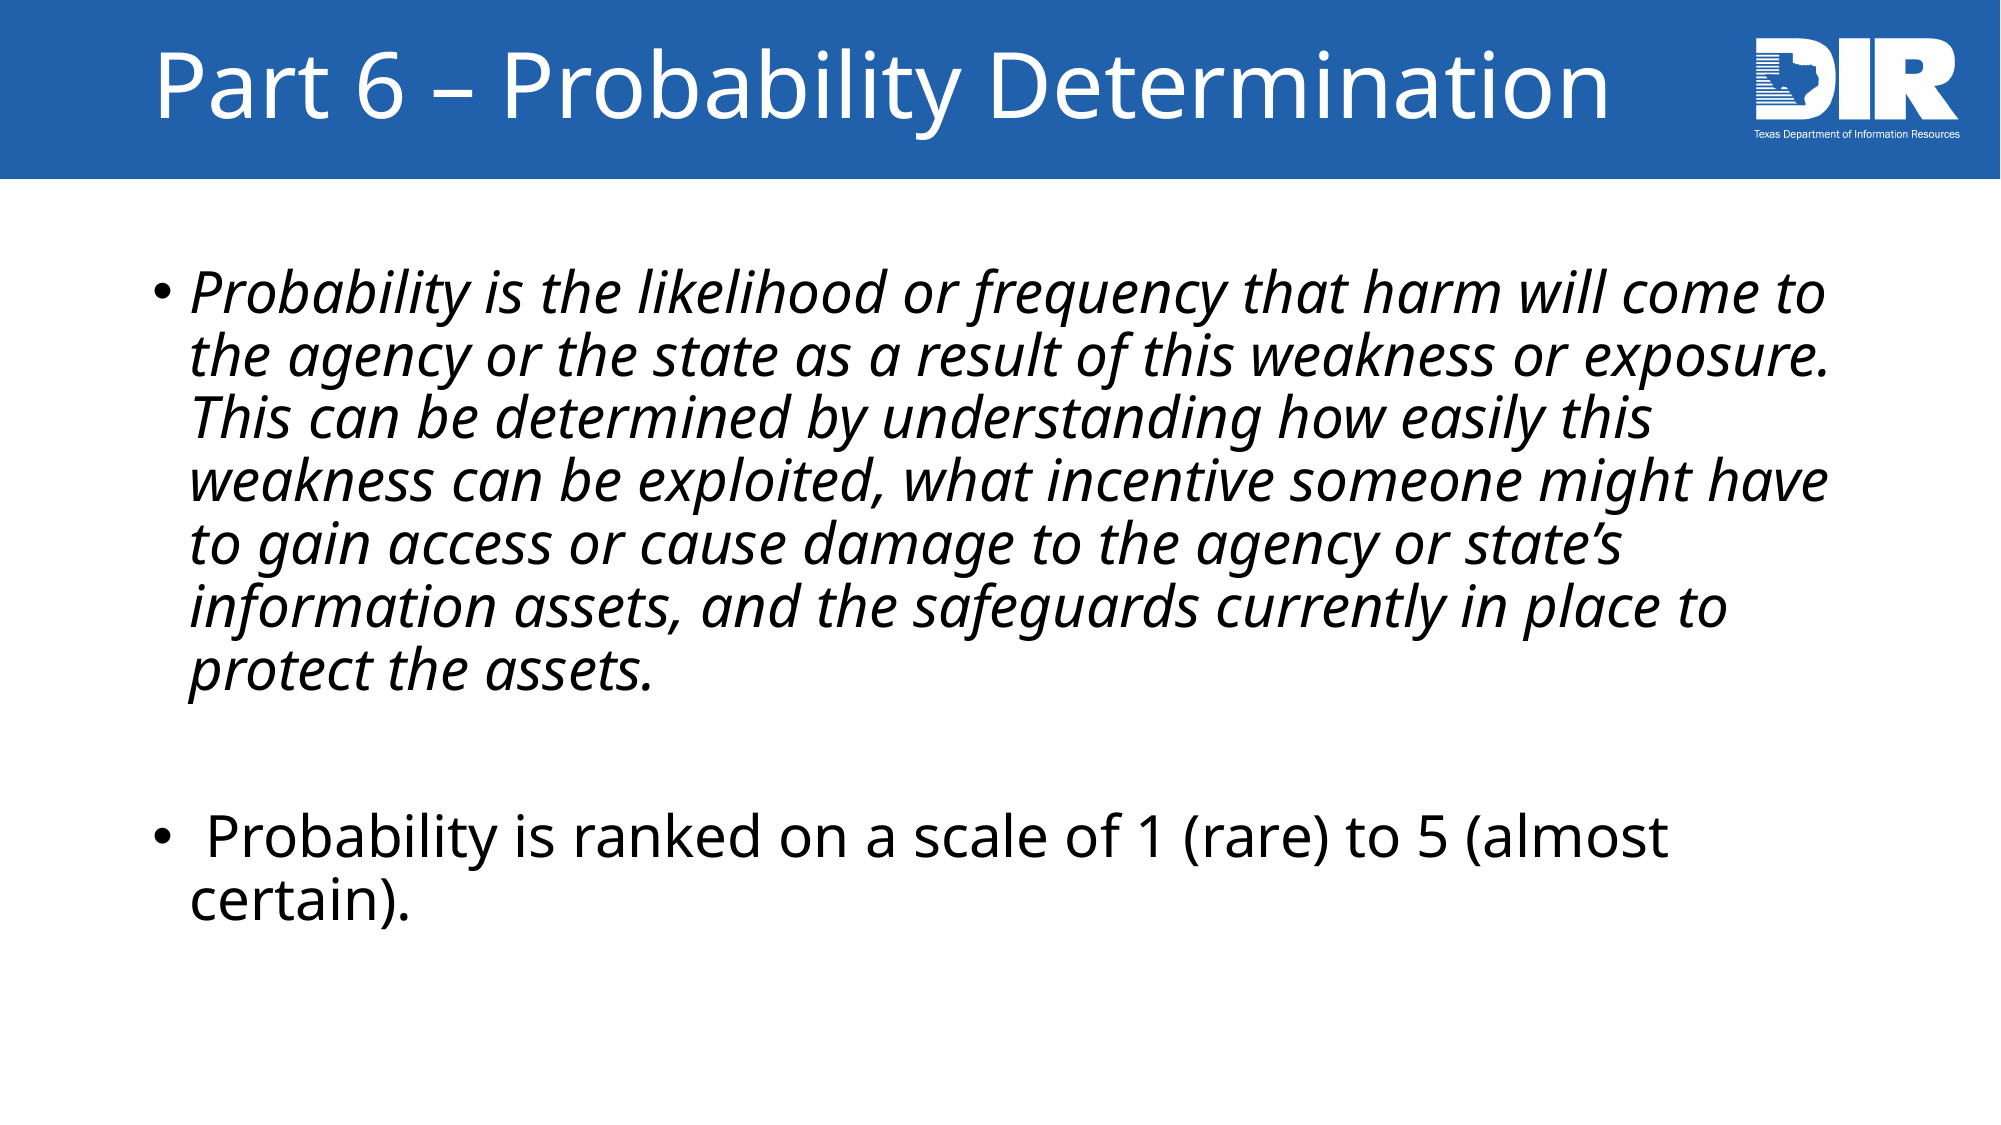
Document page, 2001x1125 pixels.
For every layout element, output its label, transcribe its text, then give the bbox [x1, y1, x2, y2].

list Probability is the likelihood or frequency that harm will come to the agency or the state as a result of this weakness or exposure. This can be determined by understanding how easily this weakness can be exploited, what incentive someone might have to gain access or cause damage to the agency or state’s information assets, and the safeguards currently in place to protect the assets. Probability is ranked on a scale of 1 (rare) to 5 (almost certain). [137, 255, 1863, 1014]
picture [0, 0, 2001, 1125]
title Part 6 – Probability Determination [137, 0, 1863, 179]
